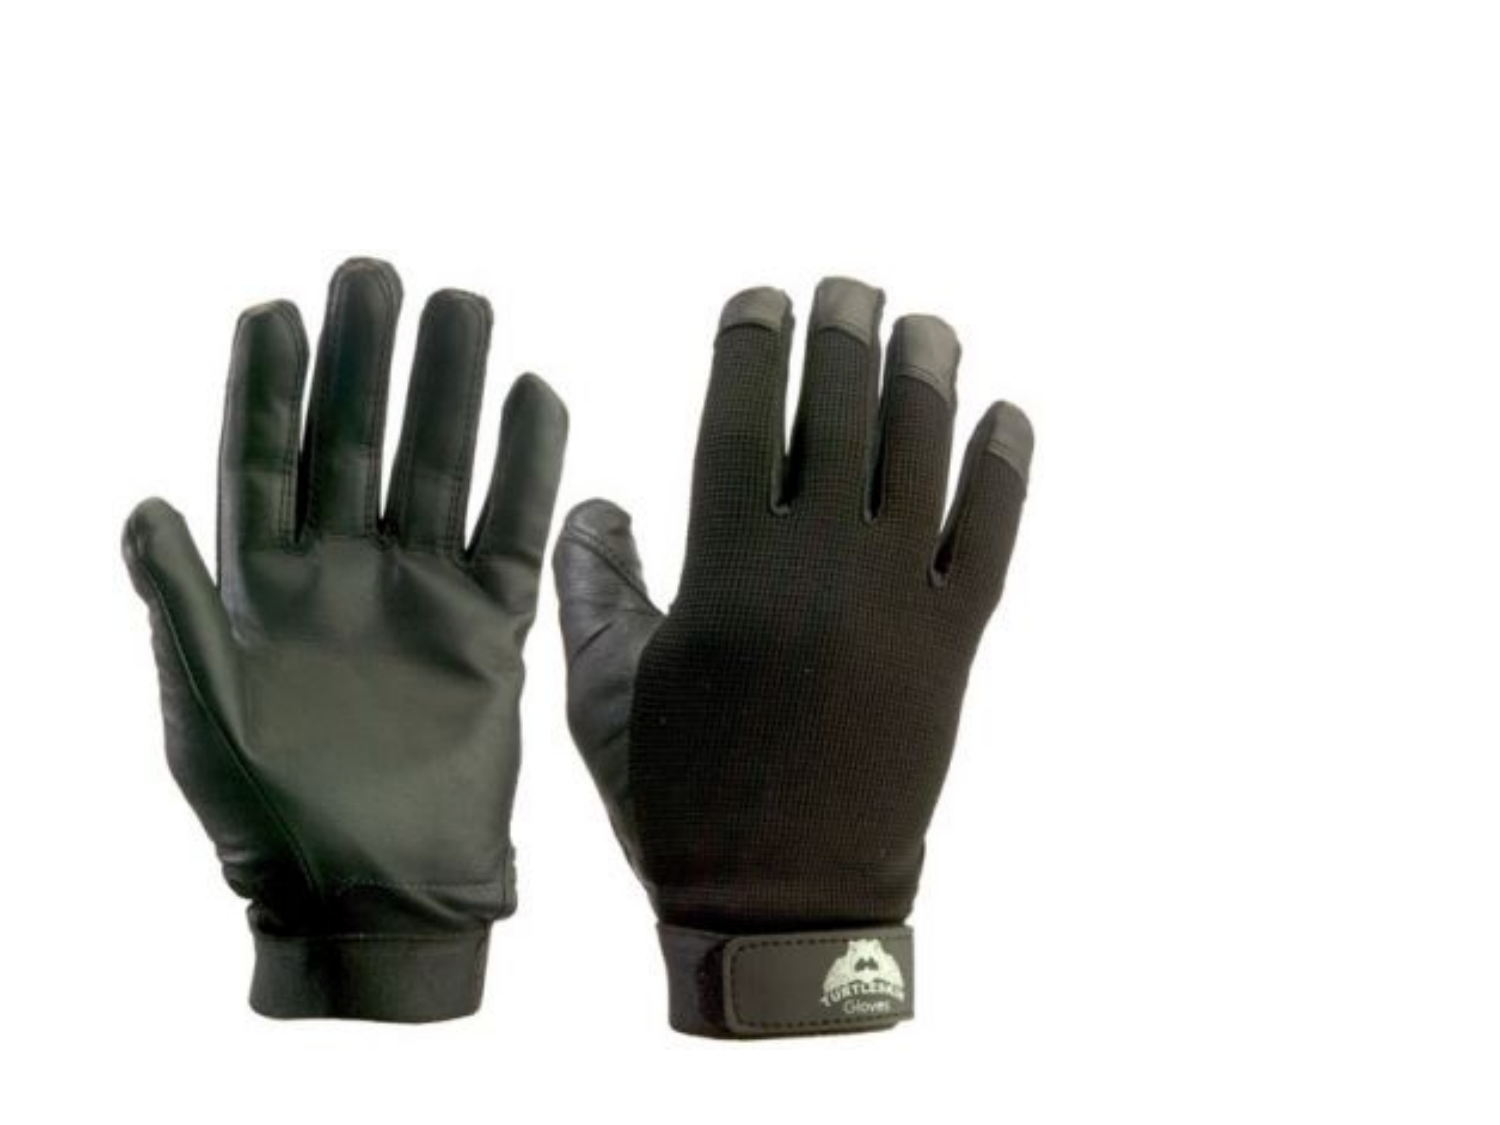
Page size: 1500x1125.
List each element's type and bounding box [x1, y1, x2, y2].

picture [112, 249, 1044, 1051]
